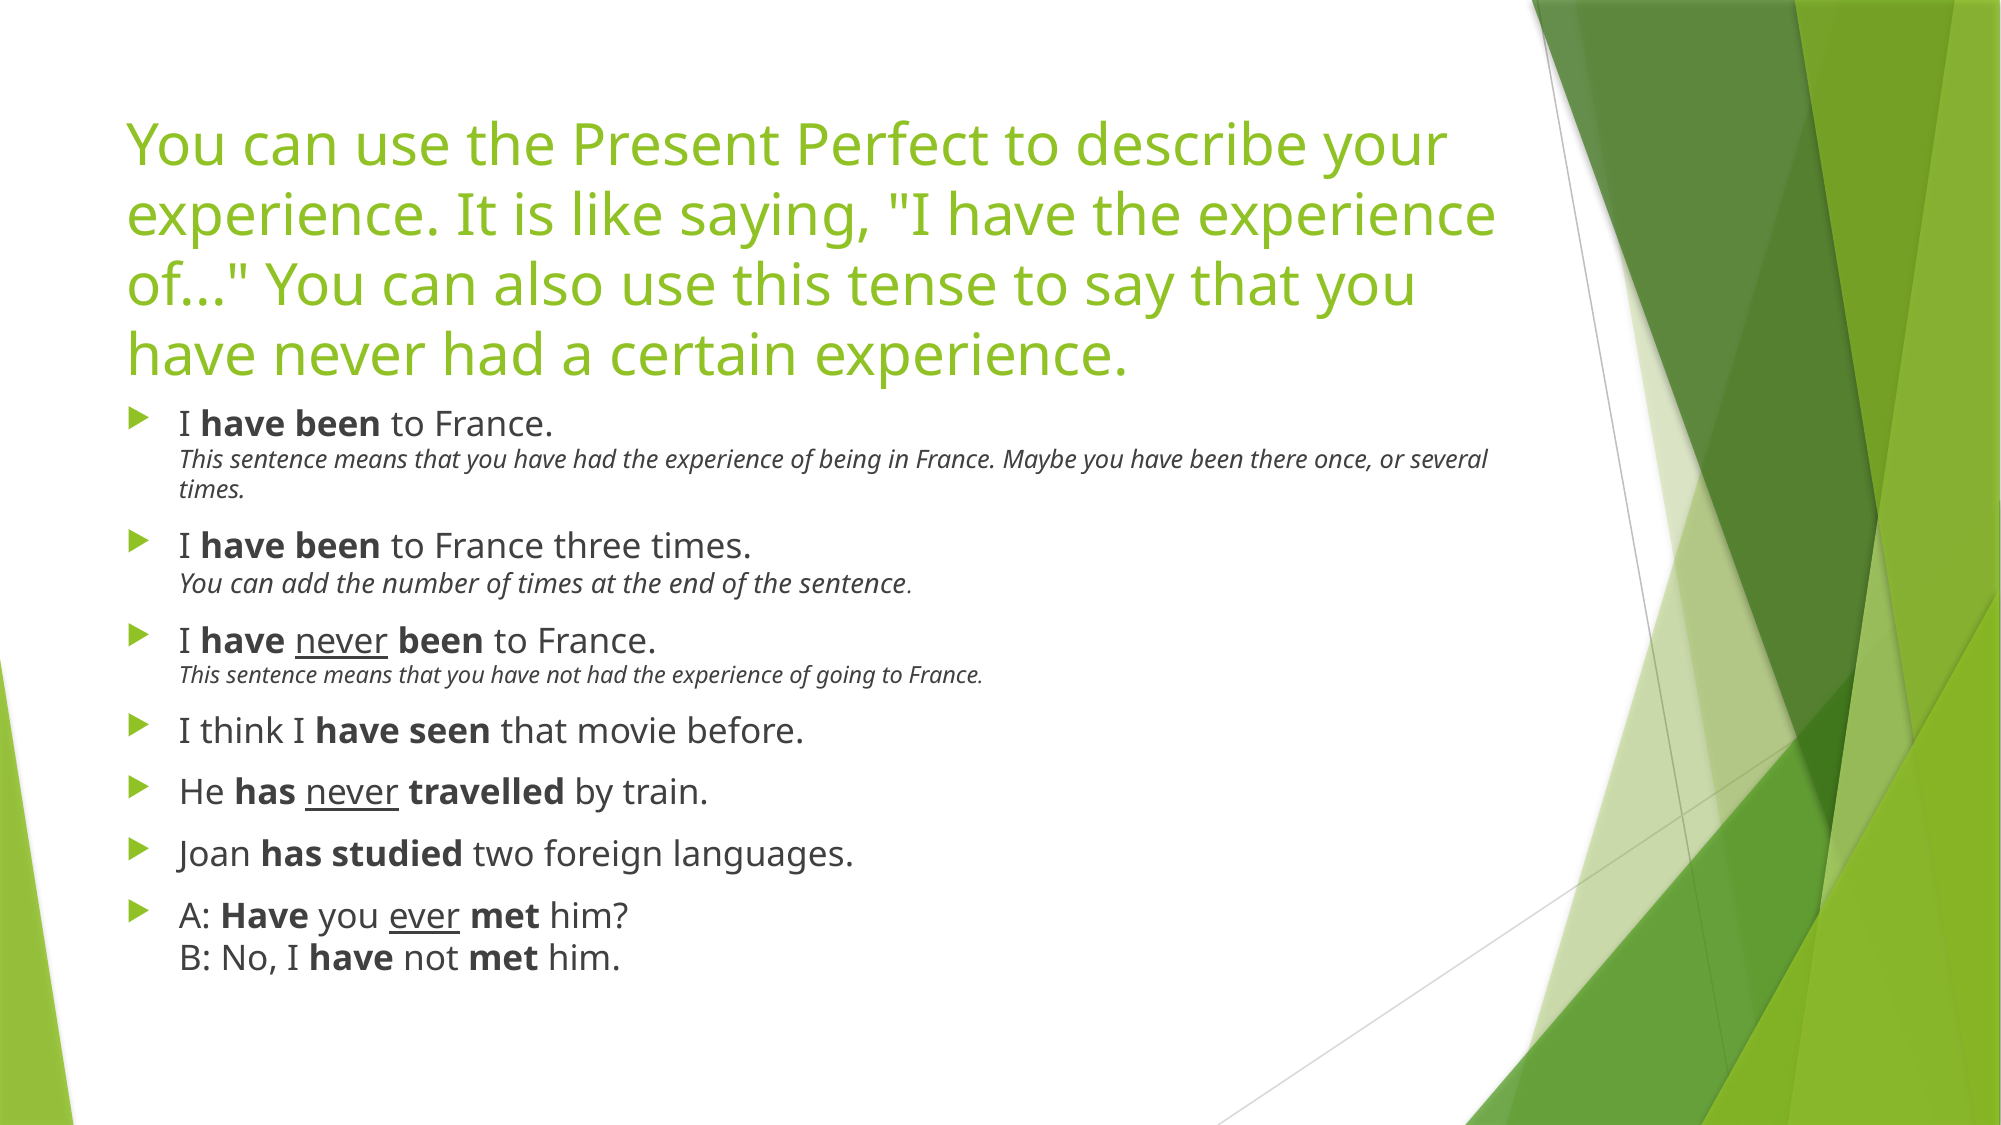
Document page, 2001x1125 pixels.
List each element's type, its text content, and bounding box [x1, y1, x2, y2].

list I have been to France. This sentence means that you have had the experience of being in France. Maybe you have been there once, or several times. I have been to France three times. You can add the number of times at the end of the sentence. I have never been to France. This sentence means that you have not had the experience of going to France. I think I have seen that movie before. He has never travelled by train. Joan has studied two foreign languages. A: Have you ever met him? B: No, I have not met him. [111, 393, 1522, 992]
title You can use the Present Perfect to describe your experience. It is like saying, "I have the experience of..." You can also use this tense to say that you have never had a certain experience. [111, 99, 1522, 317]
